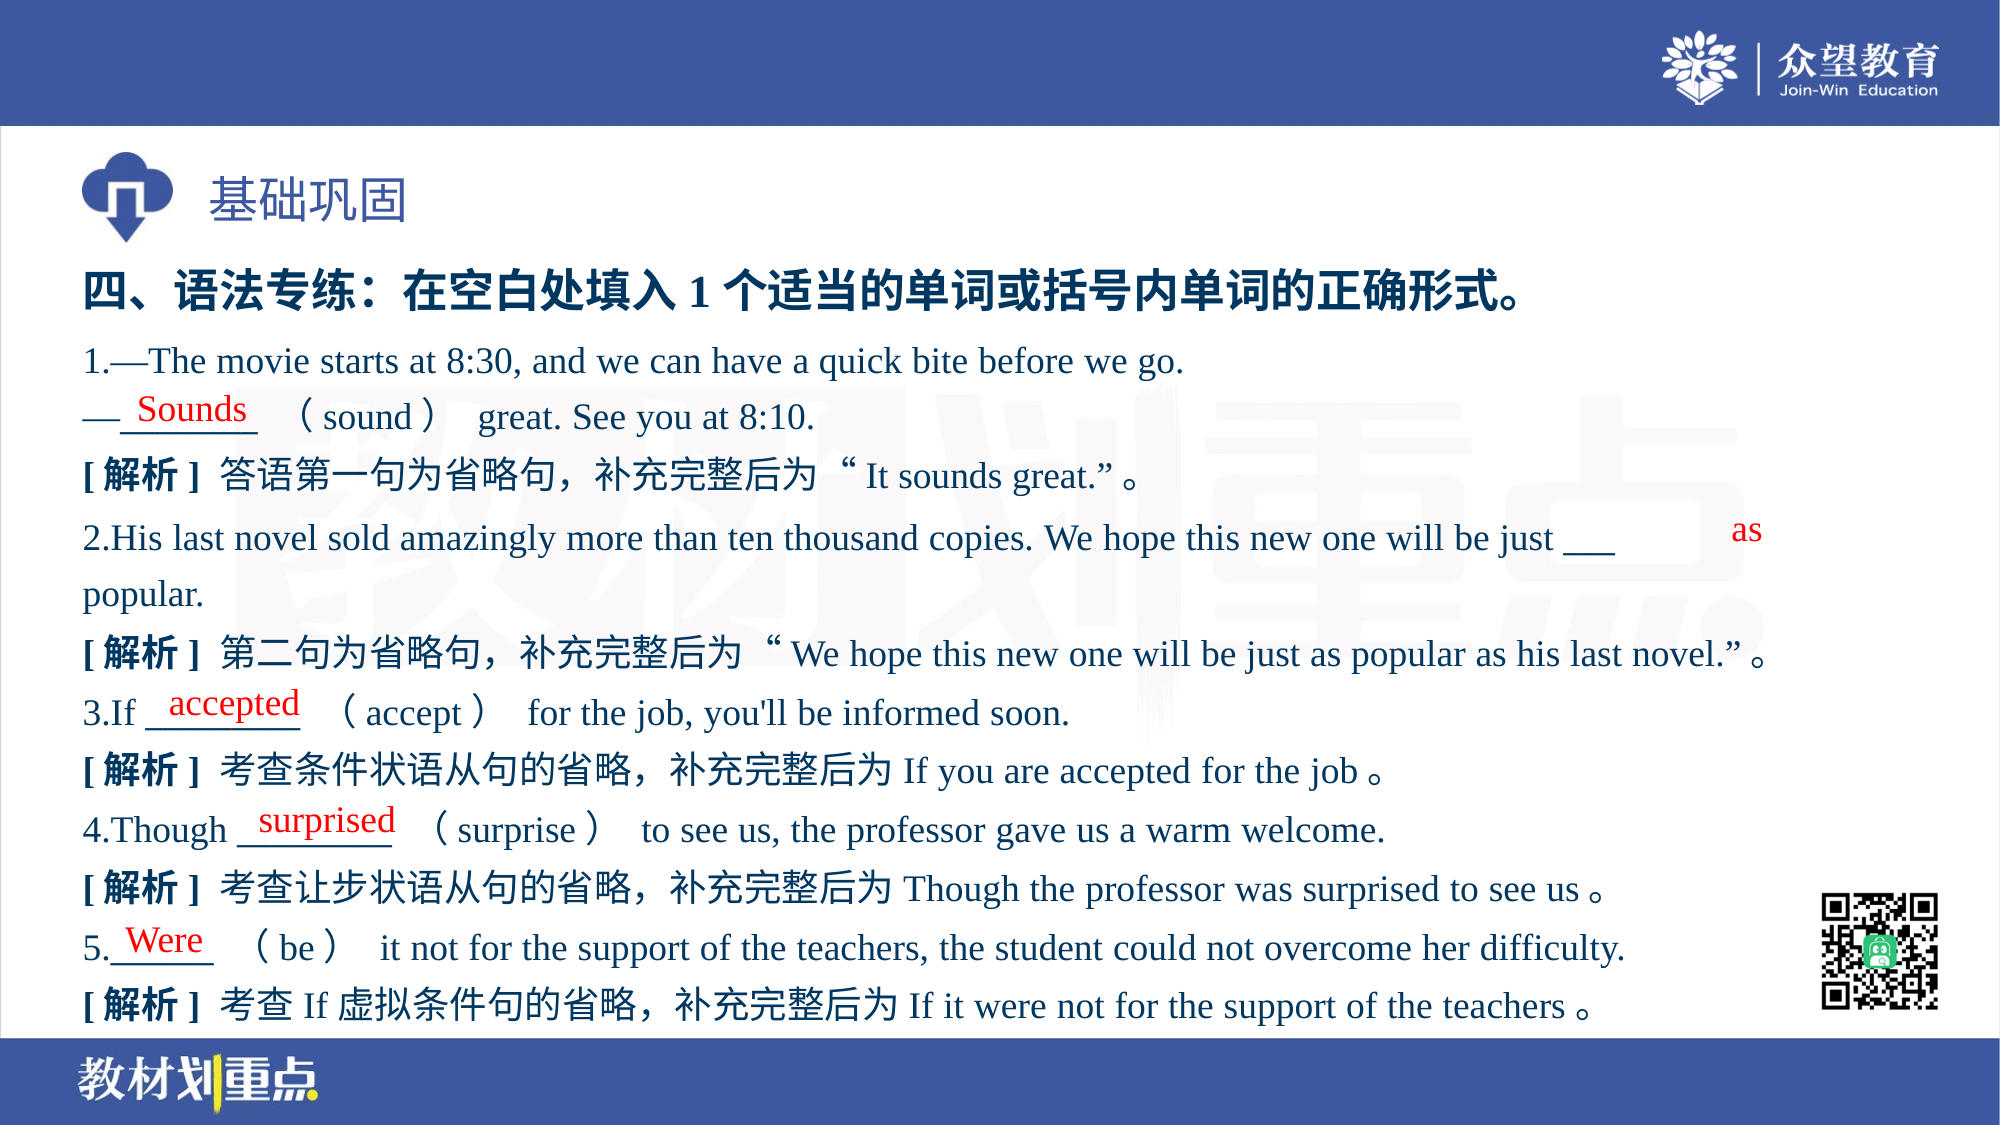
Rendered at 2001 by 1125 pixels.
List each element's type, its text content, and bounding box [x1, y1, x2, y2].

text_box accepted [155, 666, 314, 719]
picture [0, 0, 2000, 1125]
text_box 4.Though _________ （surprise） to see us, the professor gave us a warm welcome. [82, 793, 1817, 846]
text_box Sounds [123, 372, 261, 425]
text_box as [1717, 493, 1777, 545]
text_box [解析] 考查让步状语从句的省略，补充完整后为Though the professor was surprised to see us。 [82, 852, 1817, 904]
text_box 3.If _________ （accept） for the job, you'll be informed soon. [82, 676, 1817, 728]
text_box [解析] 考查条件状语从句的省略，补充完整后为If you are accepted for the job。 [82, 735, 1817, 787]
text_box Were [111, 903, 218, 956]
text_box [解析] 考查If虚拟条件句的省略，补充完整后为If it were not for the support of the teachers。 [82, 970, 1817, 1022]
text_box 1.—The movie starts at 8:30, and we can have a quick bite before we go. —________ （sound） great. See you at 8:10. [82, 320, 1817, 432]
text_box surprised [244, 783, 410, 836]
text_box 5.______ （be） it not for the support of the teachers, the student could not overcome her difficulty. [82, 911, 1817, 963]
text_box 2.His last novel sold amazingly more than ten thousand copies. We hope this new one will be just ___ popular. [82, 497, 1817, 610]
text_box [解析] 第二句为省略句，补充完整后为“We hope this new one will be just as popular as his last novel.”。 [82, 617, 1866, 669]
text_box [解析] 答语第一句为省略句，补充完整后为“It sounds great.”。 [82, 440, 1817, 492]
text_box 四、语法专练：在空白处填入1个适当的单词或括号内单词的正确形式。 [82, 247, 1817, 313]
